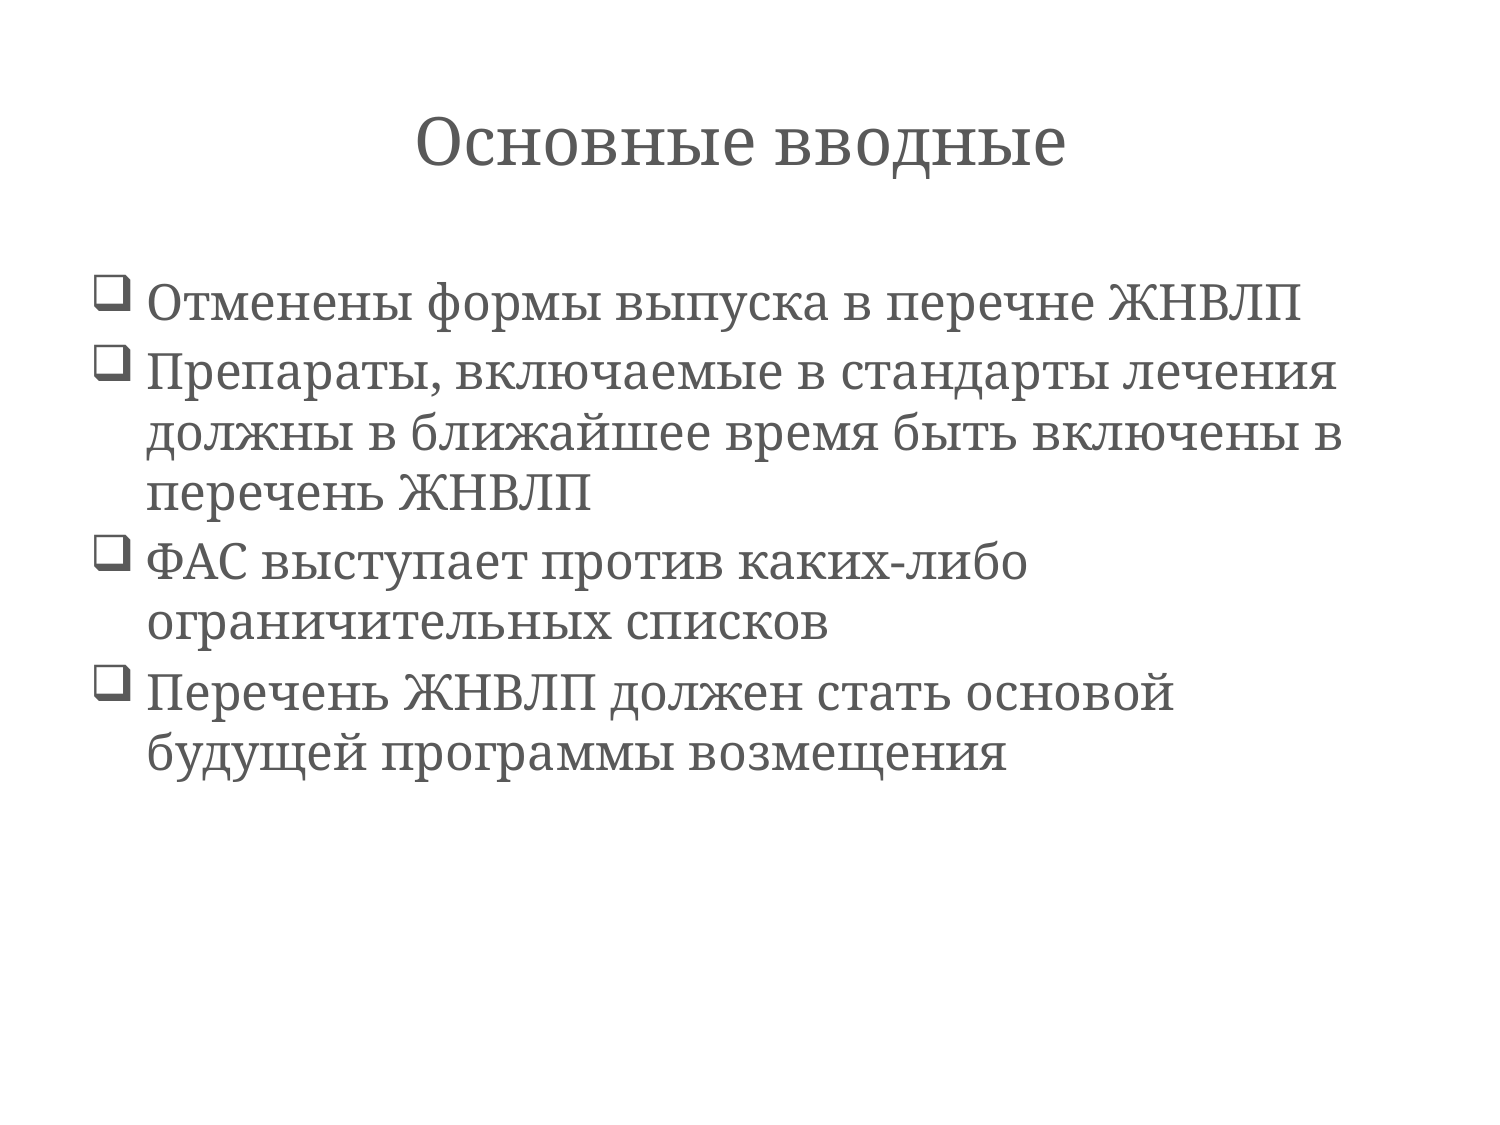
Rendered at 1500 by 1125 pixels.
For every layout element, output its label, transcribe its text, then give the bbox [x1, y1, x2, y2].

list Отменены формы выпуска в перечне ЖНВЛП Препараты, включаемые в стандарты лечения должны в ближайшее время быть включены в перечень ЖНВЛП ФАС выступает против каких-либо ограничительных списков Перечень ЖНВЛП должен стать основой будущей программы возмещения [75, 262, 1425, 1005]
title Основные вводные [75, 45, 1425, 233]
